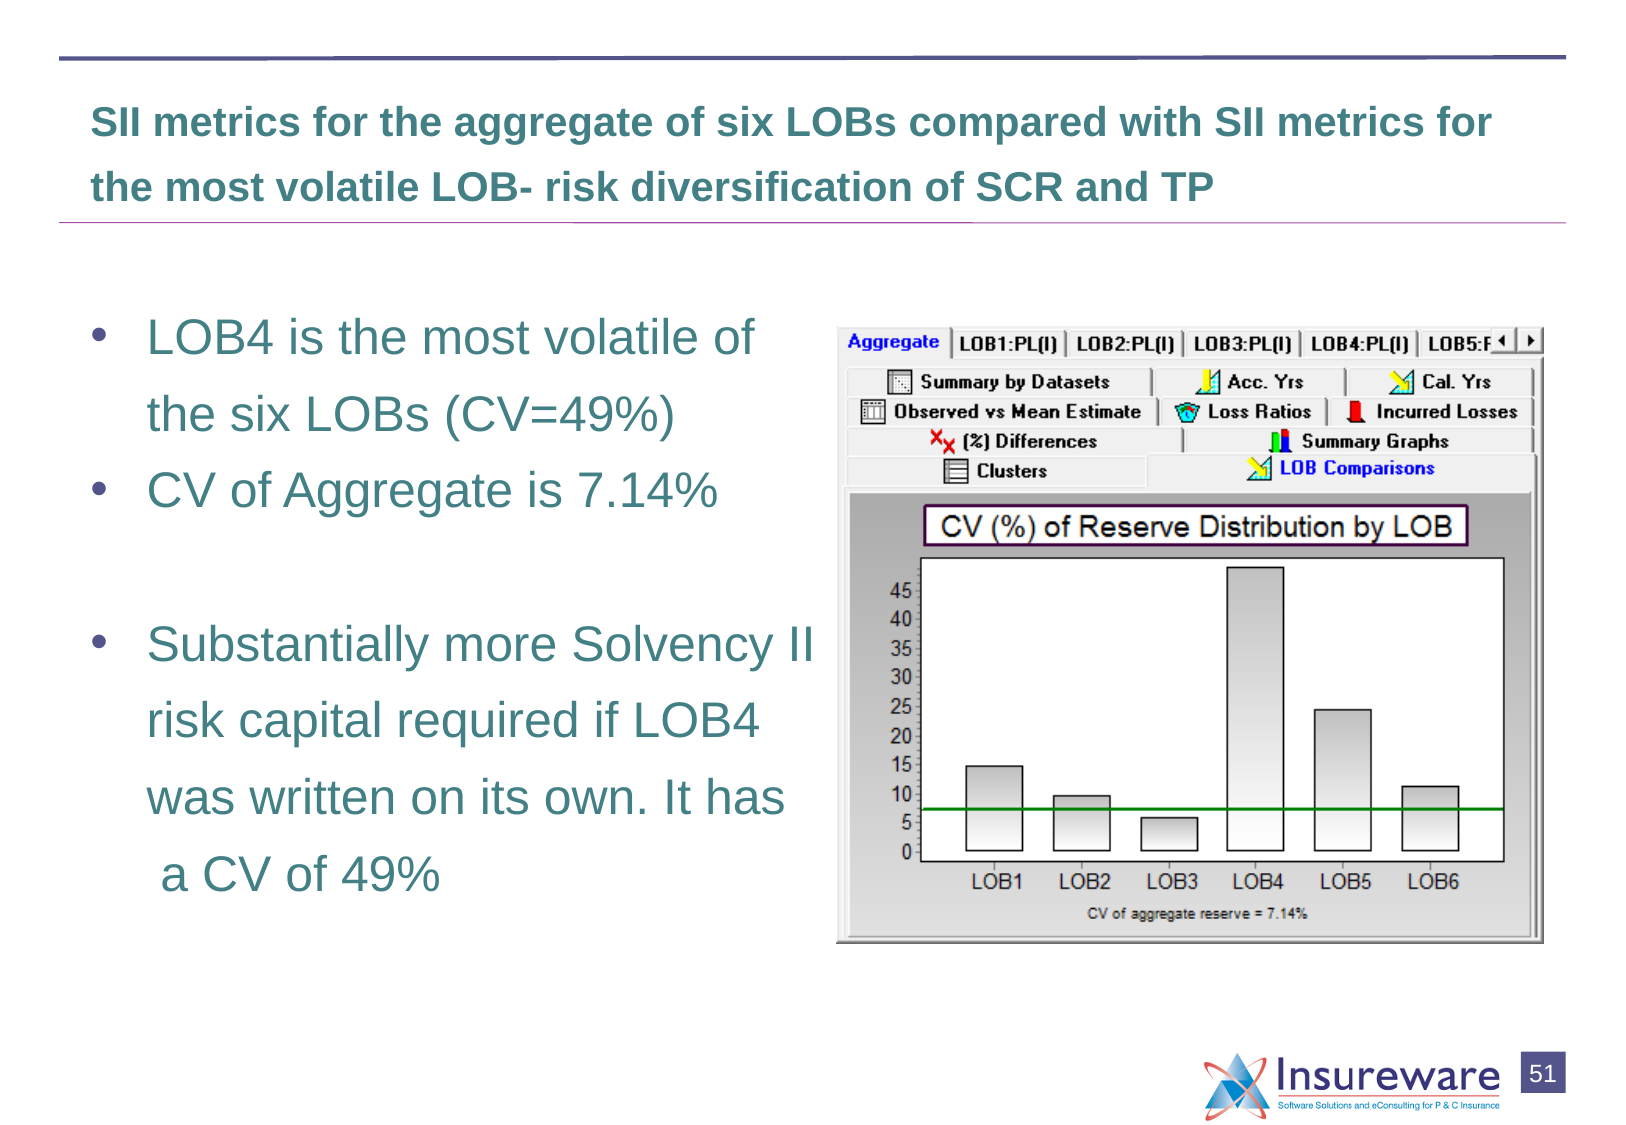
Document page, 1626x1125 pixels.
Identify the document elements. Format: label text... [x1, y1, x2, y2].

picture [1202, 1052, 1500, 1122]
slide_number 50 [1520, 1051, 1566, 1093]
title SII metrics for the aggregate of six LOBs compared with SII metrics for the most volatile LOB- risk diversification of SCR and TP [90, 79, 1568, 204]
list LOB4 is the most volatile of the six LOBs (CV=49%) CV of Aggregate is 7.14% Substantially more Solvency II risk capital required if LOB4 was written on its own. It has a CV of 49% [90, 304, 1568, 1006]
picture [835, 326, 1545, 944]
